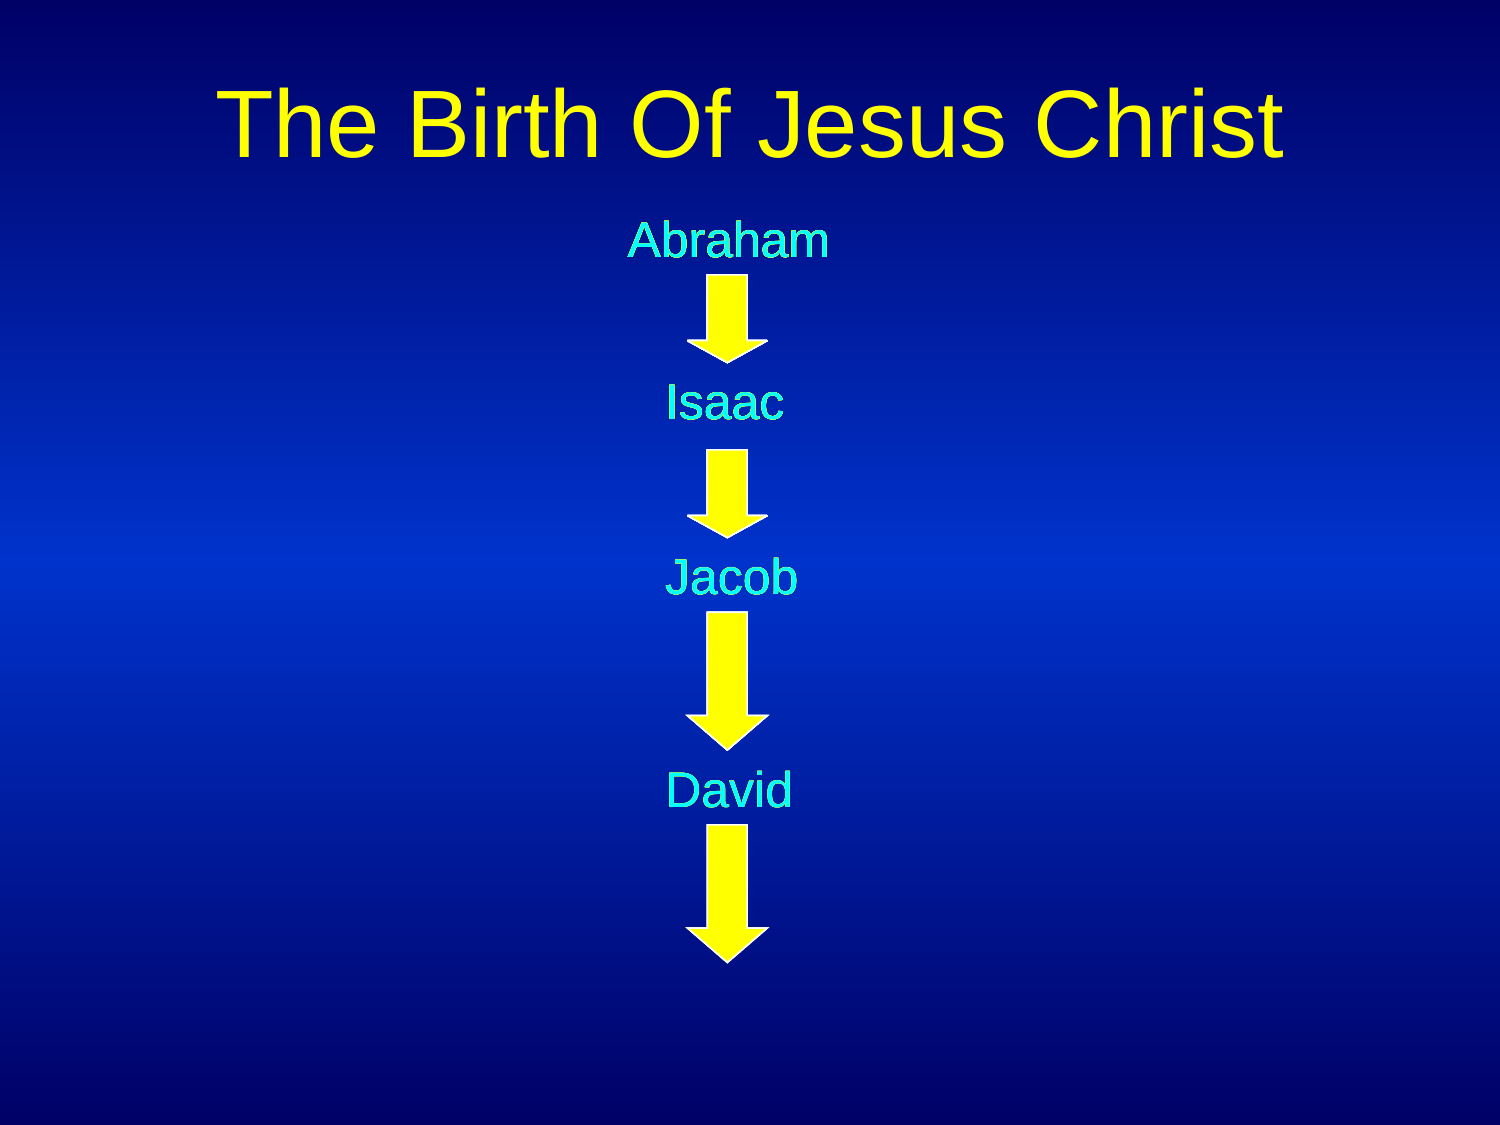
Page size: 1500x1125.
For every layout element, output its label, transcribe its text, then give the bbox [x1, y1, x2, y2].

text_box [687, 613, 768, 750]
text_box Isaac [650, 362, 800, 438]
title The Birth Of Jesus Christ [37, 24, 1463, 213]
text_box Abraham [612, 199, 846, 275]
text_box [687, 274, 768, 363]
text_box David [650, 749, 808, 825]
text_box Jacob [650, 537, 814, 613]
text_box [687, 825, 768, 963]
text_box [687, 449, 768, 538]
